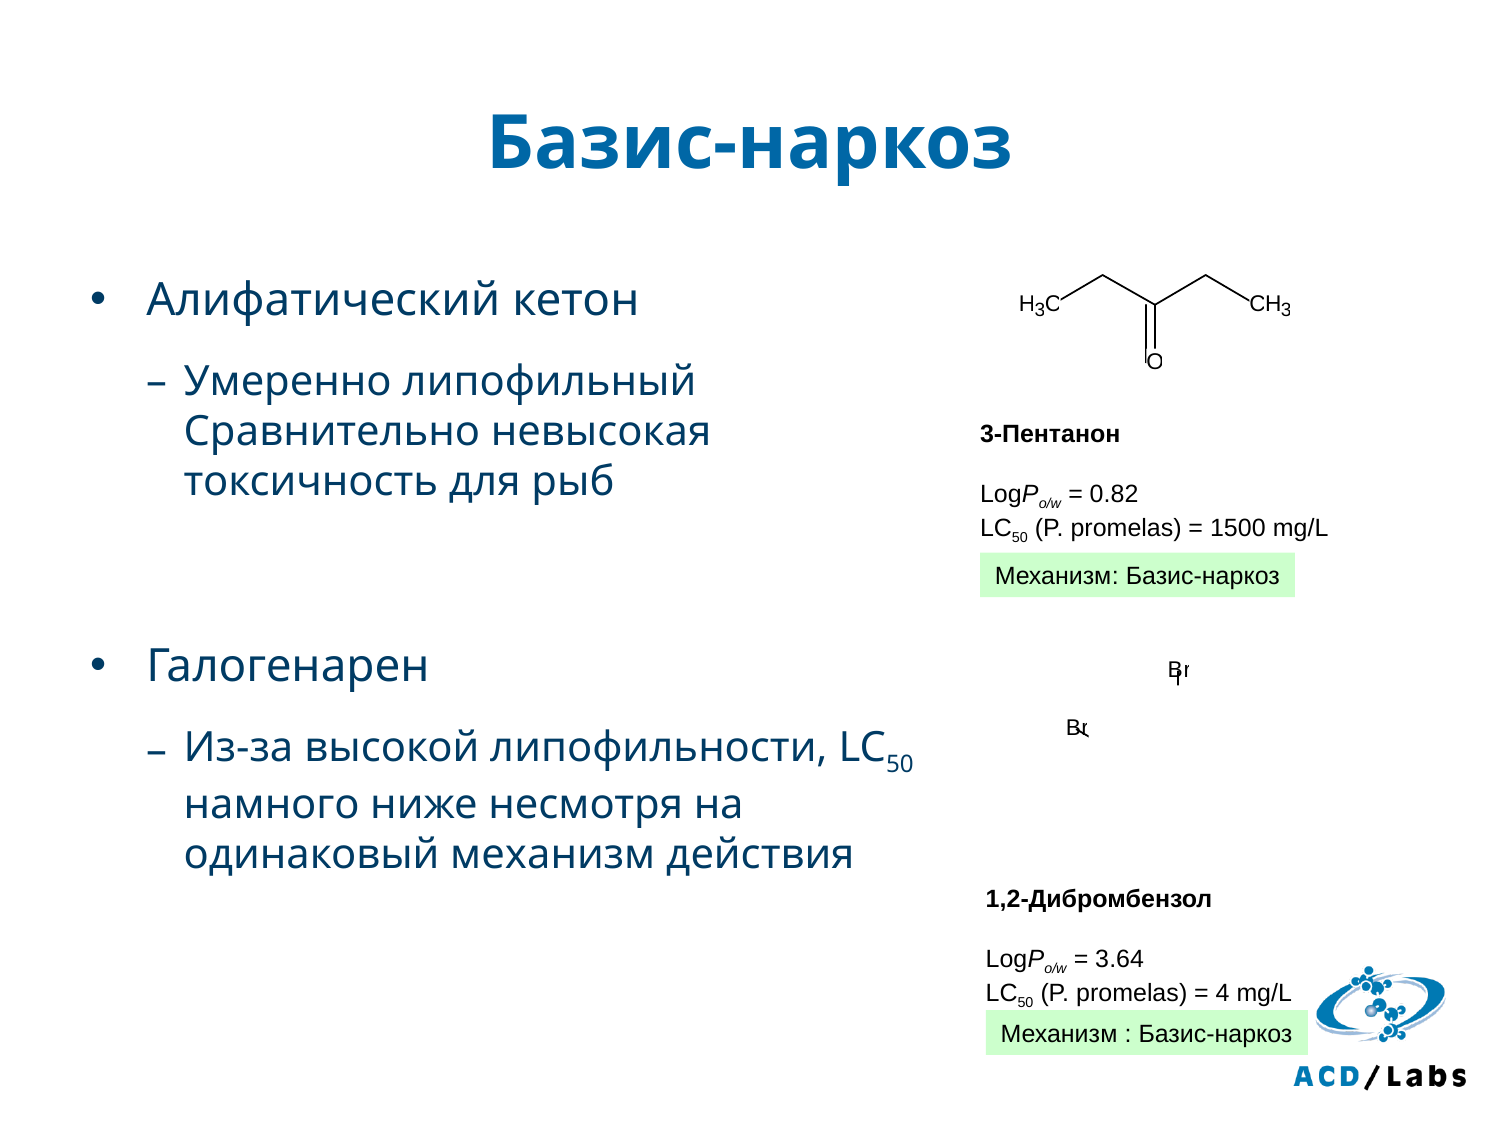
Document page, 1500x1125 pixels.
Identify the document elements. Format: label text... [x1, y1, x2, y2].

picture [849, 562, 1456, 956]
list Алифатический кетон Умеренно липофильный Сравнительно невысокая токсичность для рыб Галогенарен Из-за высокой липофильности, LC50 намного ниже несмотря на одинаковый механизм действия [74, 262, 963, 1006]
title Базис-наркоз [74, 44, 1426, 233]
picture [852, 122, 1456, 515]
text_box Механизм : Базис-наркоз [985, 1010, 1308, 1055]
text_box Механизм: Базис-наркоз [980, 552, 1295, 560]
text_box 3-Пентанон LogPo/w = 0.82 LC50 (P. promelas) = 1500 mg/L [965, 522, 1351, 553]
text_box 1,2-Дибромбензол LogPo/w = 3.64 LC50 (P. promelas) = 4 mg/L [970, 964, 1314, 1018]
picture [1293, 964, 1471, 1101]
